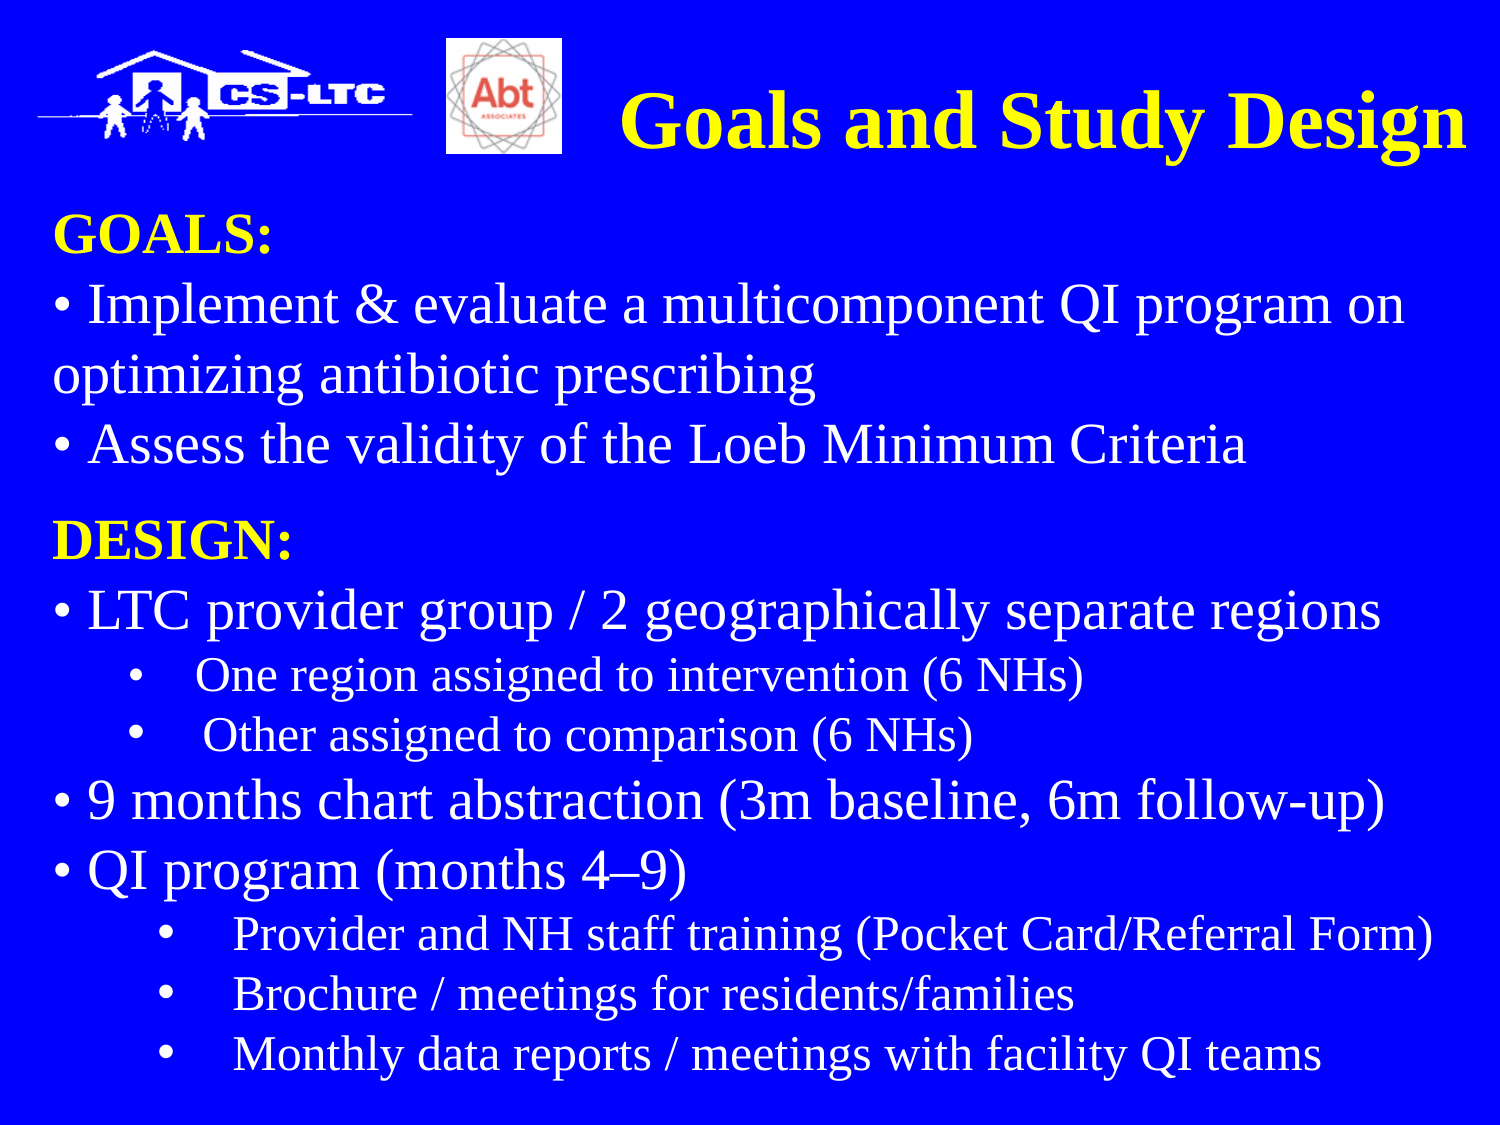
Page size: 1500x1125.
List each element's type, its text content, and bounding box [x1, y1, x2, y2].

title Goals and Study Design [600, 24, 1488, 225]
picture [37, 50, 413, 141]
text_box GOALS: • Implement & evaluate a multicomponent QI program on optimizing antibiotic prescribing • Assess the validity of the Loeb Minimum Criteria DESIGN: • LTC provider group / 2 geographically separate regions • One region assigned to intervention (6 NHs) Other assigned to comparison (6 NHs) • 9 months chart abstraction (3m baseline, 6m follow-up) • QI program (months 4–9) Provider and NH staff training (Pocket Card/Referral Form) Brochure / meetings for residents/families Monthly data reports / meetings with facility QI teams [37, 187, 1475, 1089]
picture [446, 38, 562, 154]
